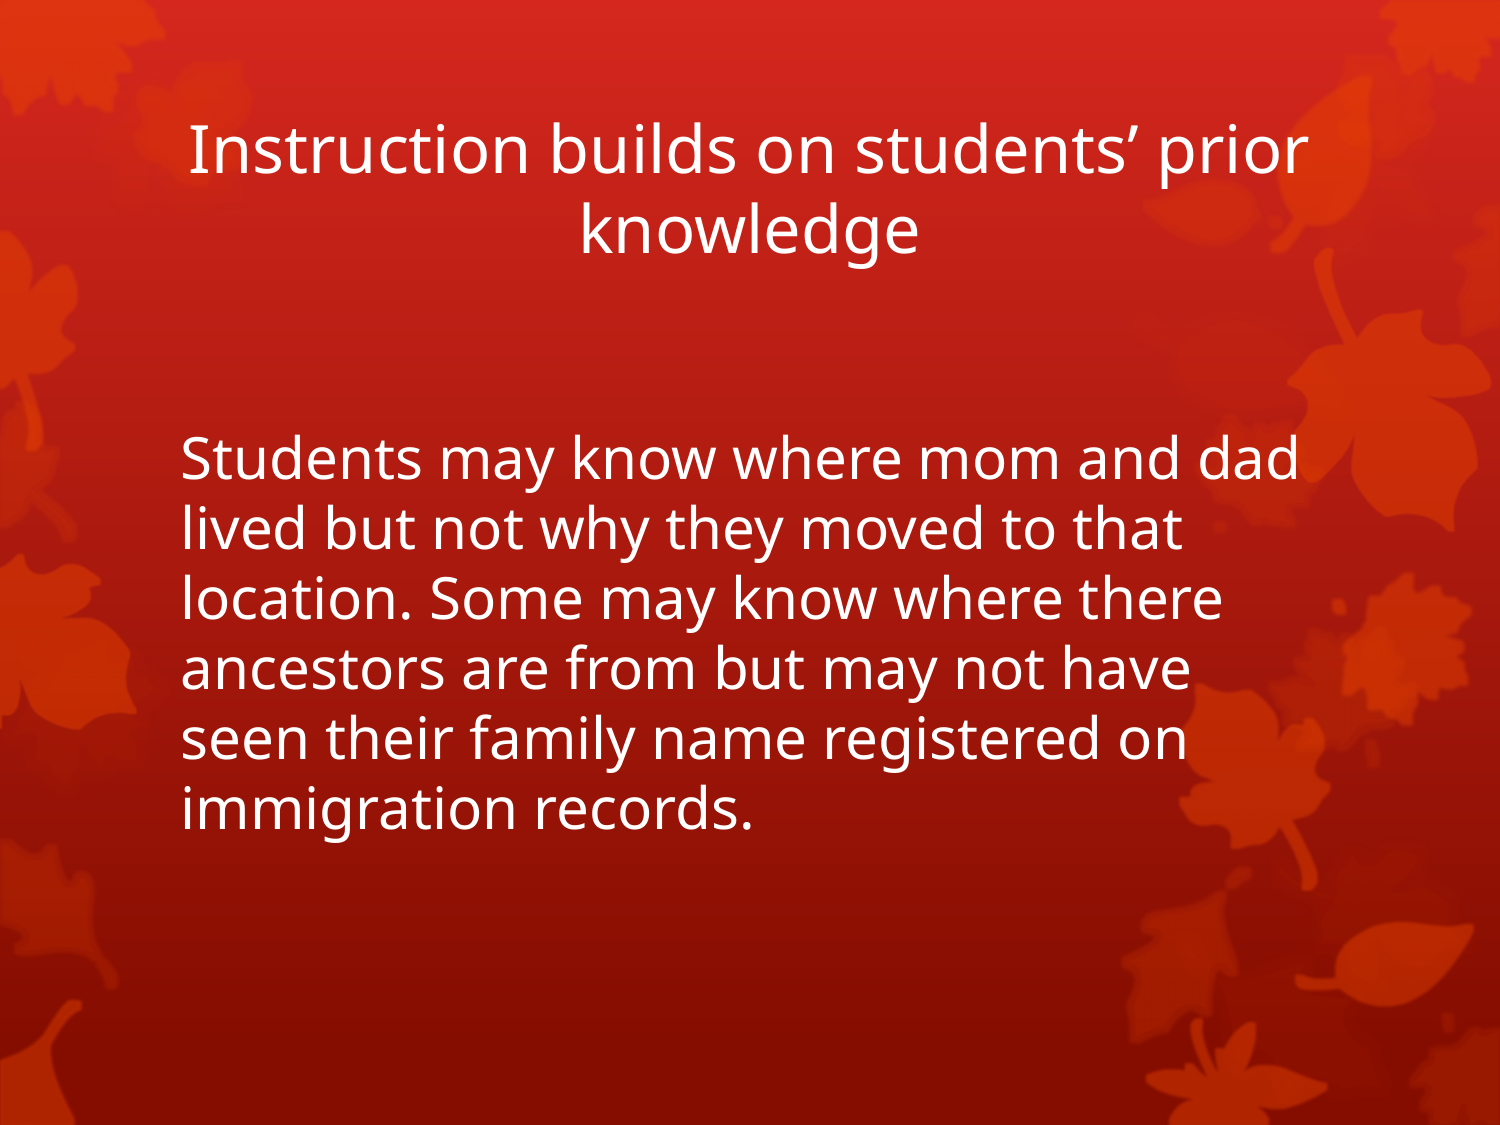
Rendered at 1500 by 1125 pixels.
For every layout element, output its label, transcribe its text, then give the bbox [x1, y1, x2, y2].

list Students may know where mom and dad lived but not why they moved to that location. Some may know where there ancestors are from but may not have seen their family name registered on immigration records. [165, 296, 1335, 962]
title Instruction builds on students’ prior knowledge [165, 110, 1335, 263]
